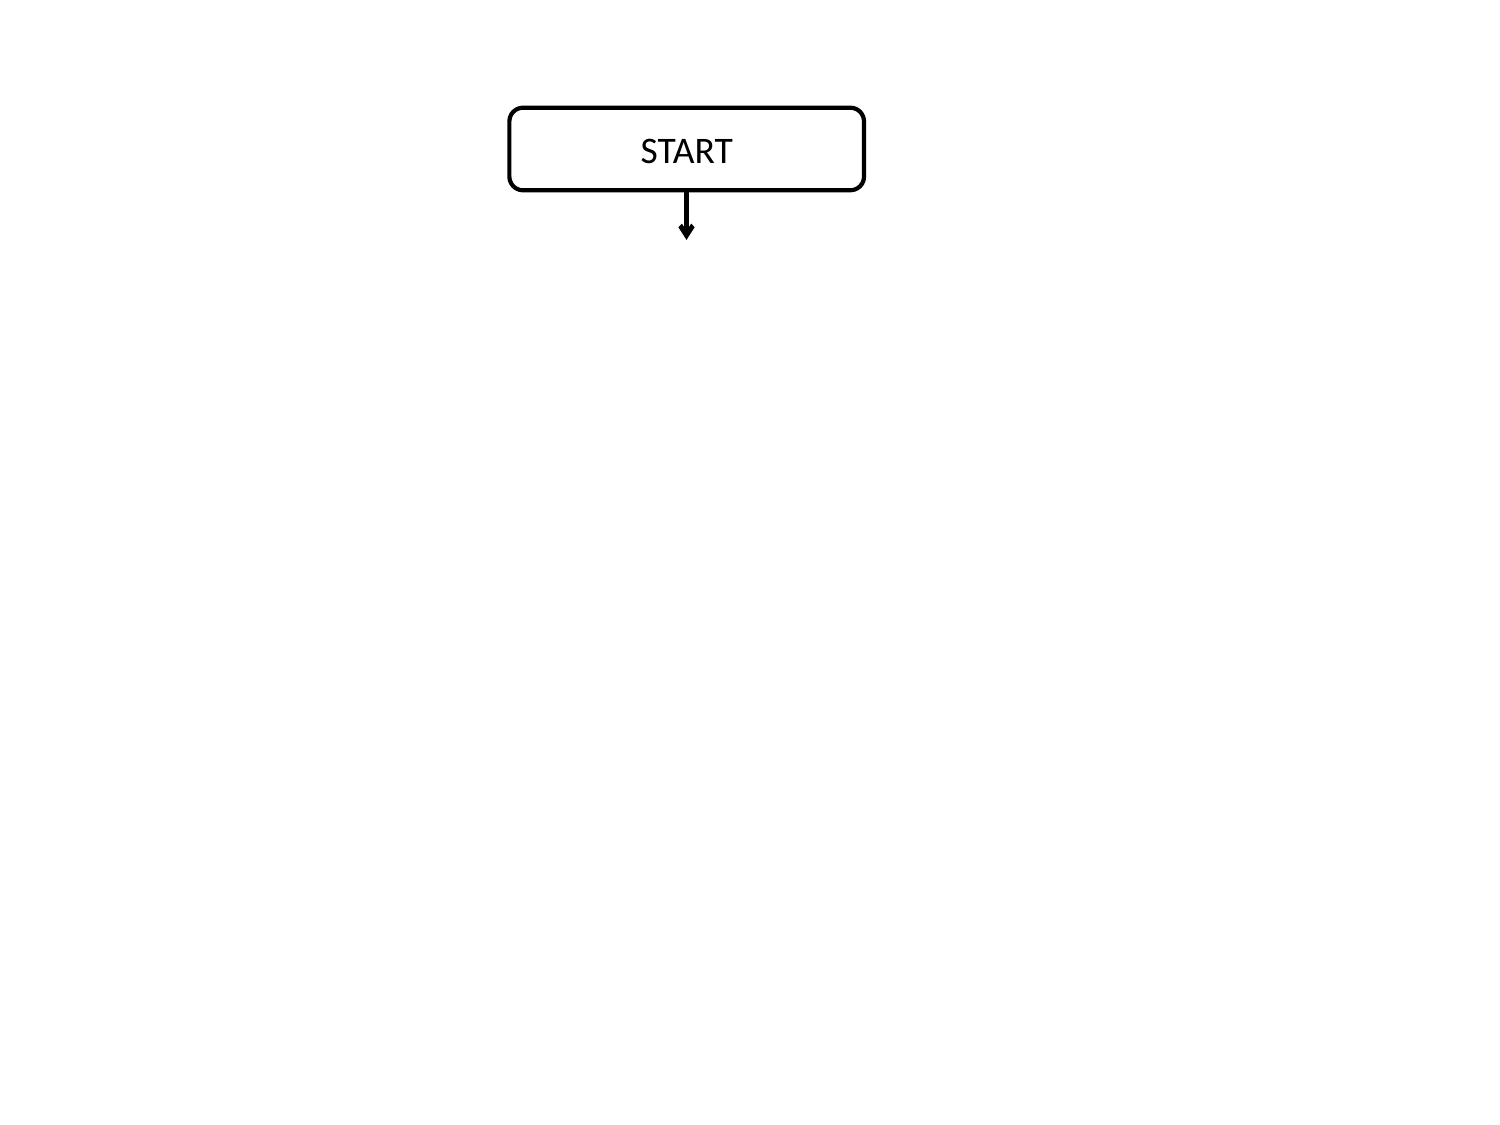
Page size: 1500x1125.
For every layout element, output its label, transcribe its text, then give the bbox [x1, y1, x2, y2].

text_box START [507, 105, 867, 193]
